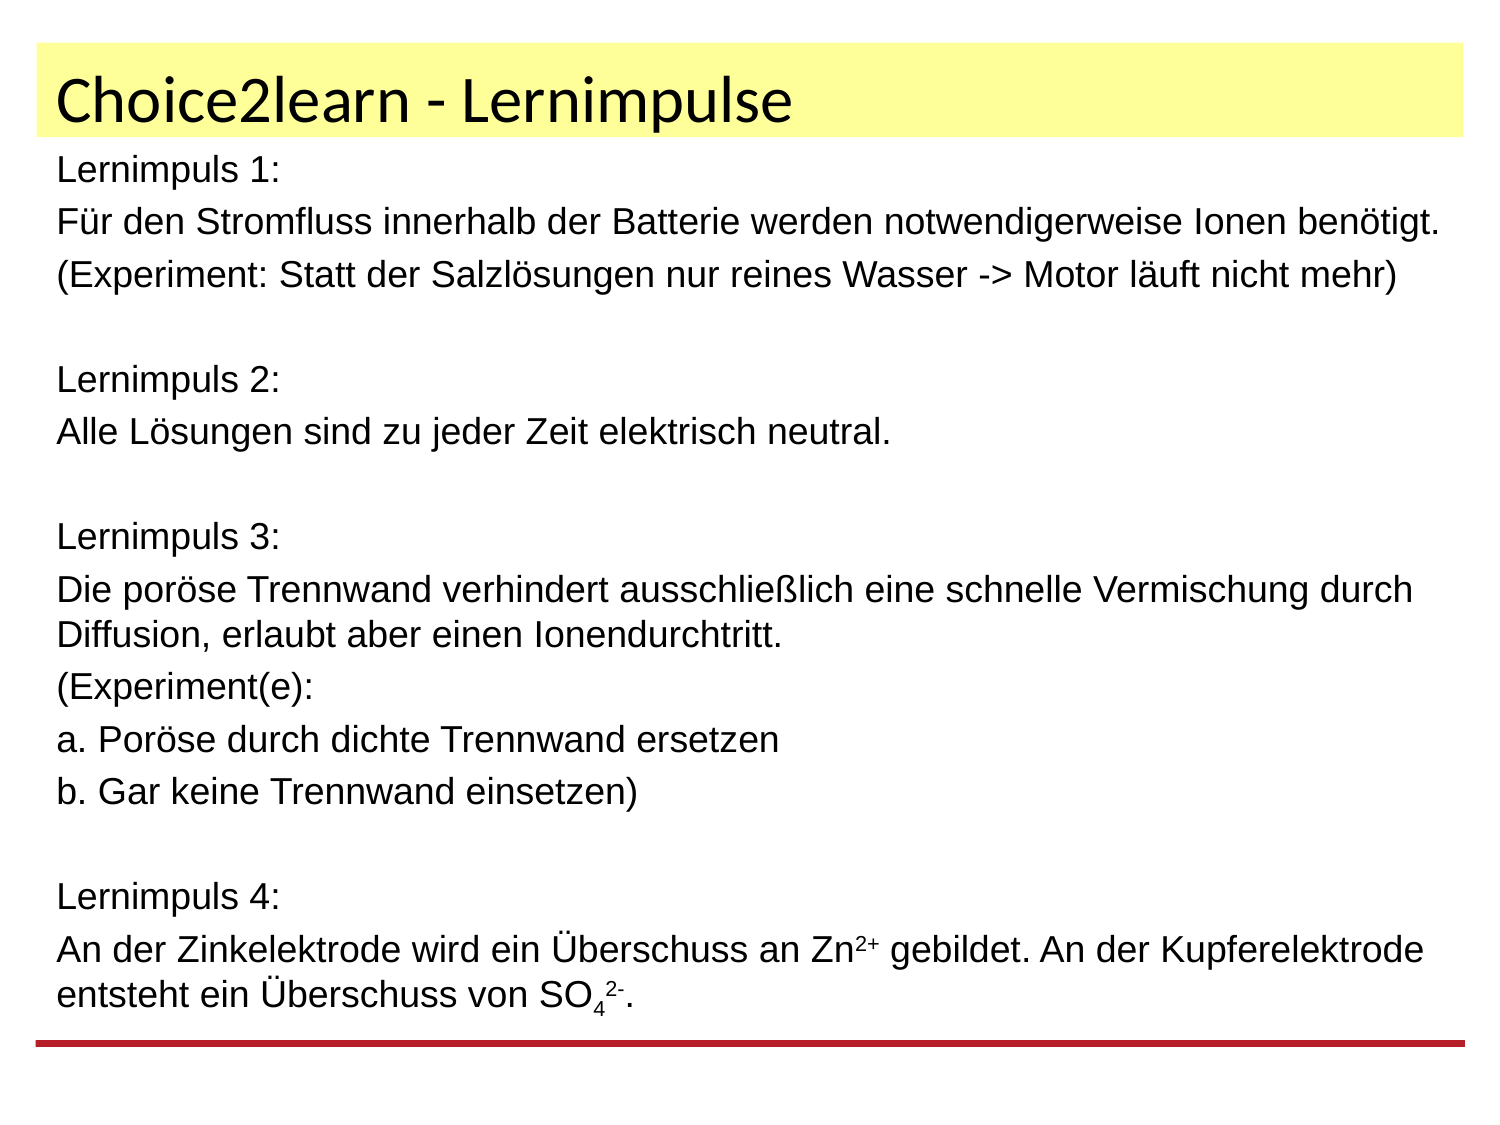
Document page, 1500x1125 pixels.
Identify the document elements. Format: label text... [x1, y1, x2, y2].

title Choice2learn - Lernimpulse [41, 42, 1459, 137]
text_box Lernimpuls 1: Für den Stromfluss innerhalb der Batterie werden notwendigerweise Ionen benötigt. (Experiment: Statt der Salzlösungen nur reines Wasser -> Motor läuft nicht mehr) Lernimpuls 2: Alle Lösungen sind zu jeder Zeit elektrisch neutral. Lernimpuls 3: Die poröse Trennwand verhindert ausschließlich eine schnelle Vermischung durch Diffusion, erlaubt aber einen Ionendurchtritt. (Experiment(e): a. Poröse durch dichte Trennwand ersetzen b. Gar keine Trennwand einsetzen) Lernimpuls 4: An der Zinkelektrode wird ein Überschuss an Zn2+ gebildet. An der Kupferelektrode entsteht ein Überschuss von SO42-. [41, 137, 1483, 1035]
